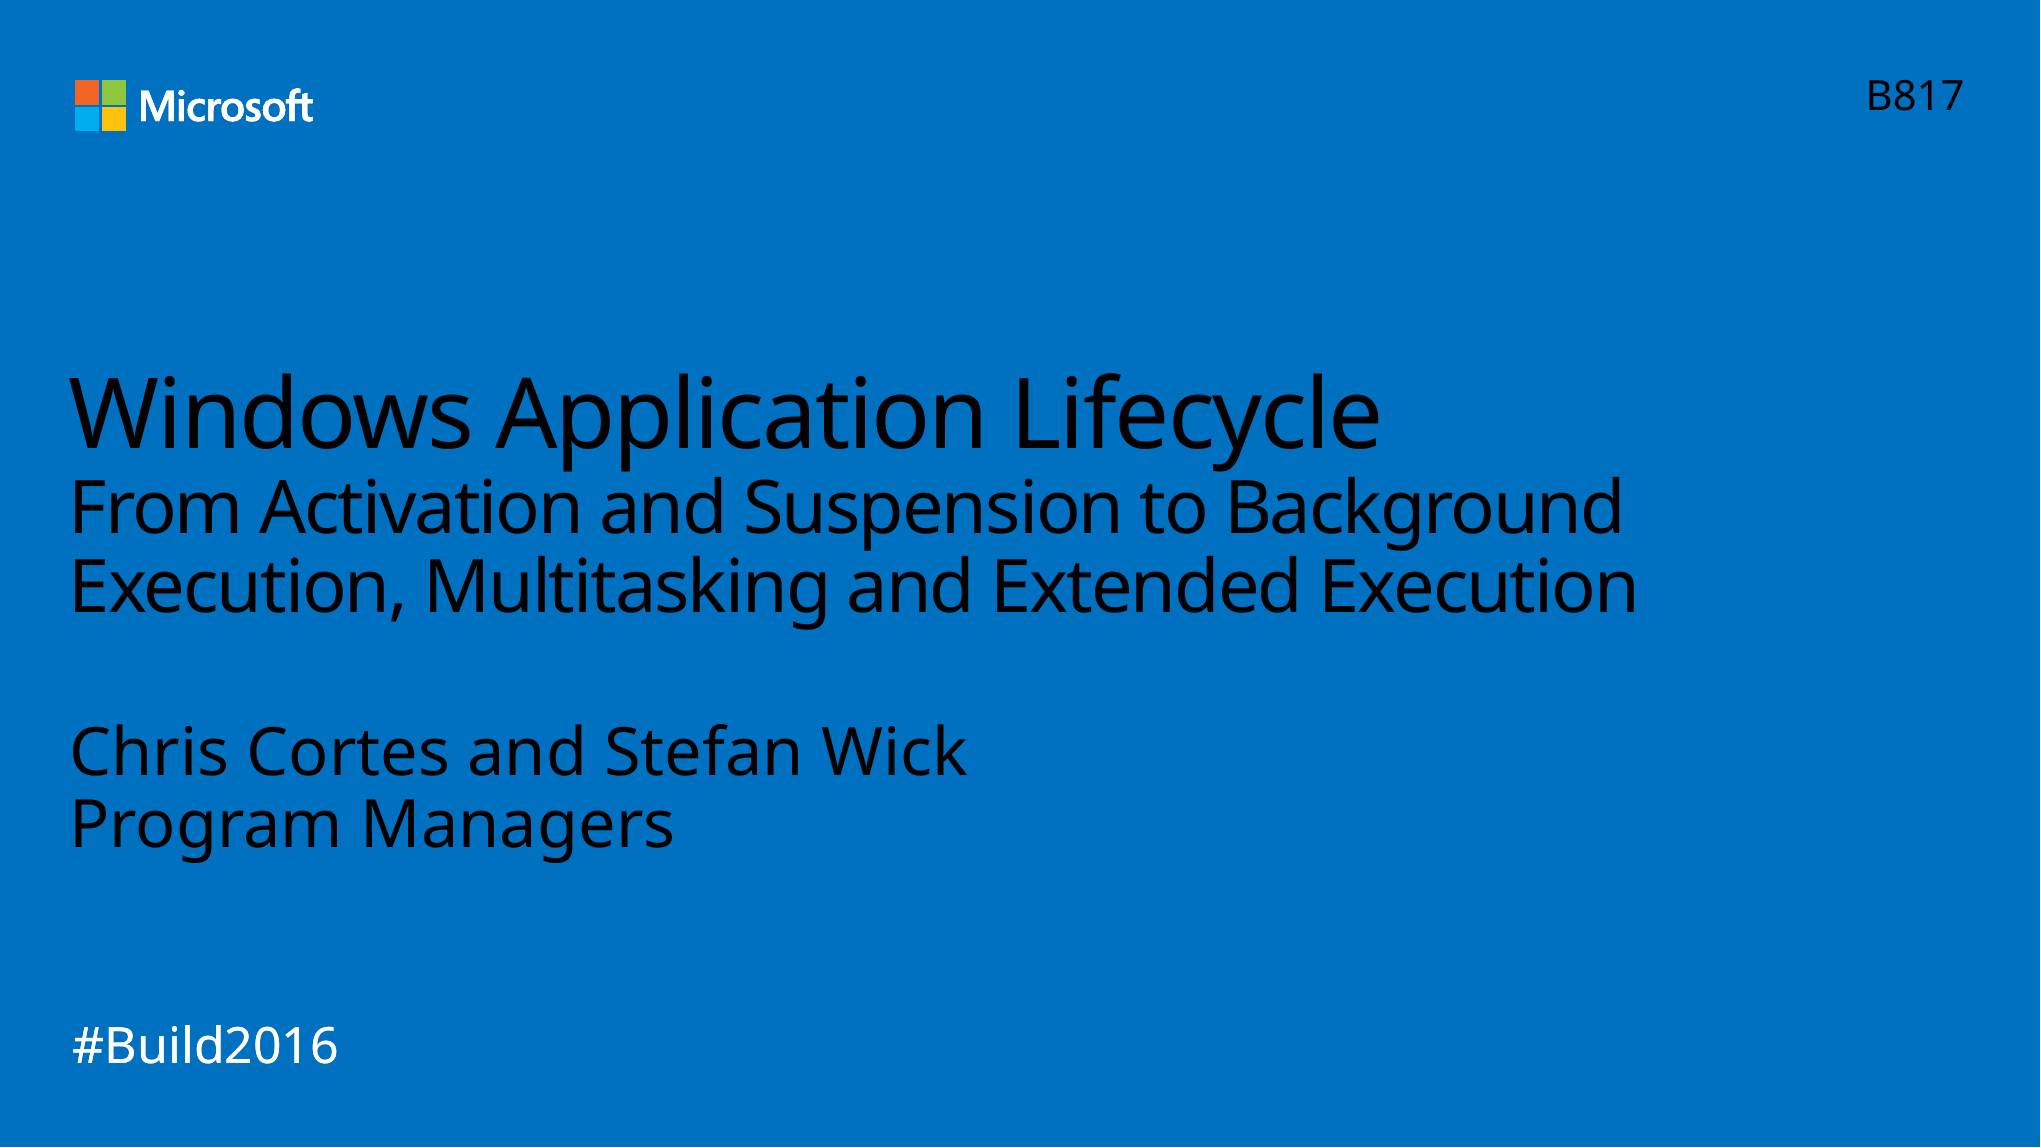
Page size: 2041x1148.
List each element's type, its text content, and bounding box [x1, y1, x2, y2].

list Chris Cortes and Stefan Wick Program Managers [45, 699, 1695, 949]
list B817 [1395, 50, 1995, 146]
title Windows Application Lifecycle From Activation and Suspension to Background Execution, Multitasking and Extended Execution [45, 348, 1696, 649]
